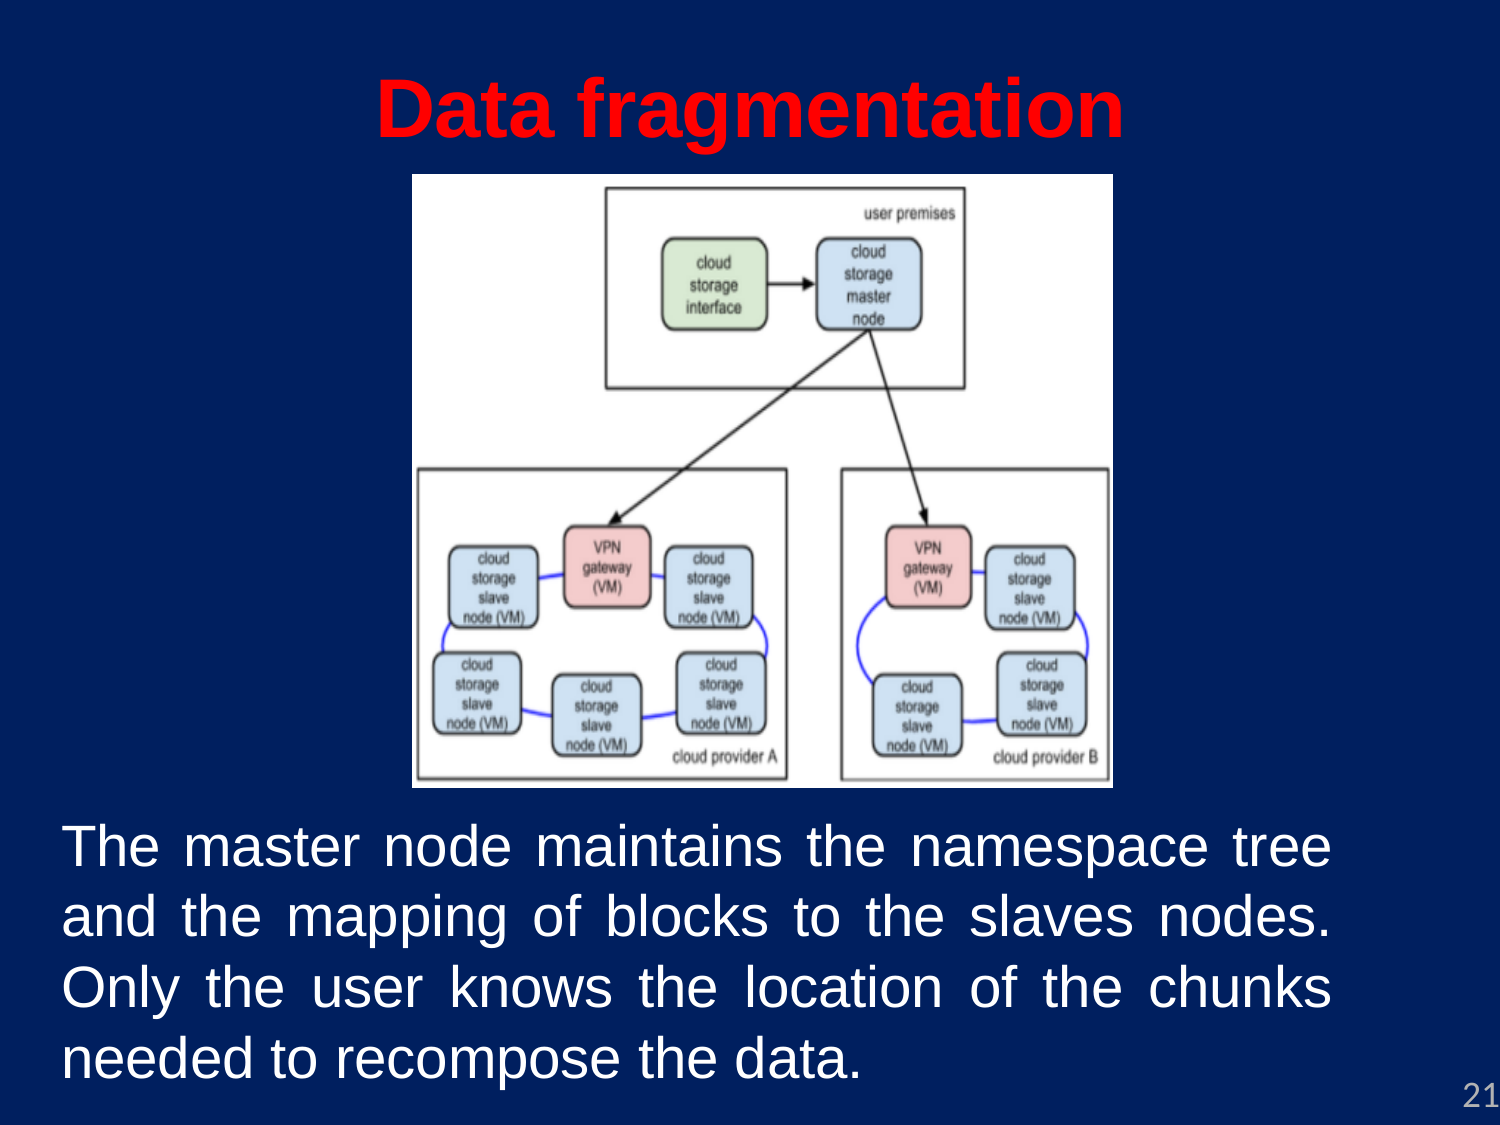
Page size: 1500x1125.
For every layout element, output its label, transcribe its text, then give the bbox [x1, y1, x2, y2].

picture [412, 174, 1113, 788]
text_box The master node maintains the namespace tree and the mapping of blocks to the slaves nodes. Only the user knows the location of the chunks needed to recompose the data. [44, 799, 1488, 1098]
text_box Data fragmentation [44, 53, 1456, 155]
slide_number 21 [1437, 1069, 1500, 1125]
